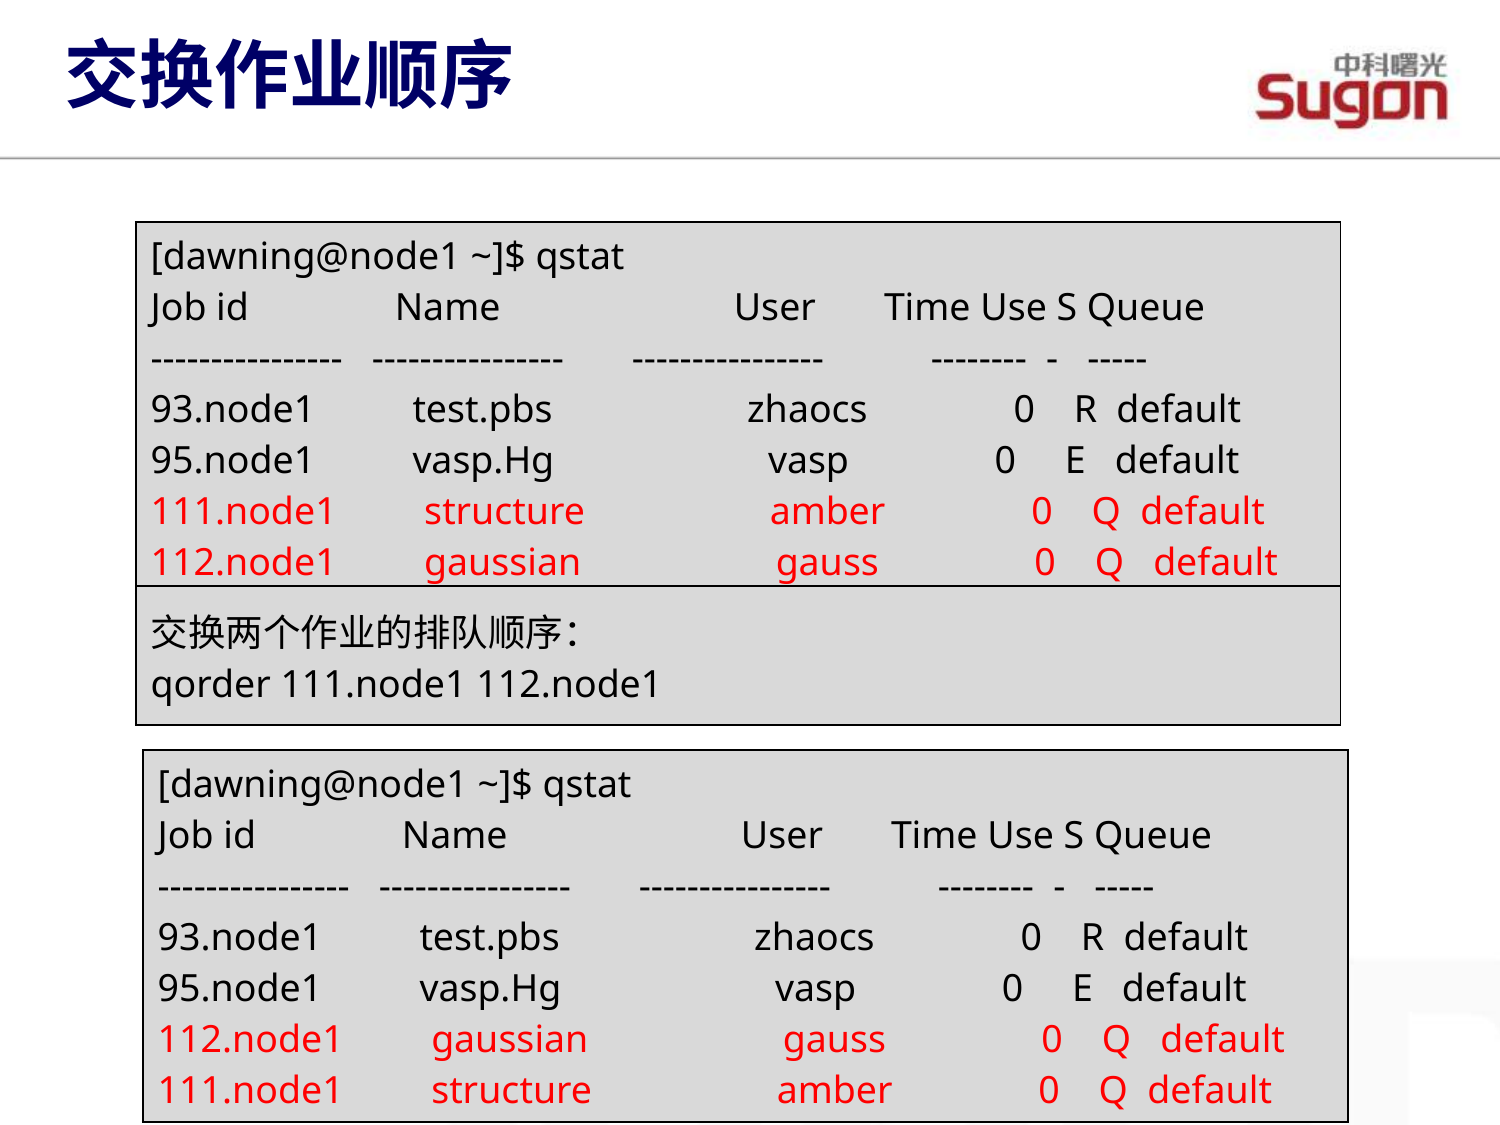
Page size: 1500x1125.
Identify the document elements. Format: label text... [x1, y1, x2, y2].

table_header 交换两个作业的排队顺序： qorder 111.node1 112.node1 [137, 587, 1340, 724]
picture [0, 0, 1500, 1125]
text_box 交换作业顺序 [49, 18, 1400, 126]
table_header [dawning@node1 ~]$ qstat Job id Name User Time Use S Queue ---------------- ---------------- ---------------- -------- - ----- 93.node1 test.pbs zhaocs 0 R default 95.node1 vasp.Hg vasp 0 E default 111.node1 structure amber 0 Q default 112.node1 gaussian gauss 0 Q default [137, 223, 1340, 585]
table_header [dawning@node1 ~]$ qstat Job id Name User Time Use S Queue ---------------- ---------------- ---------------- -------- - ----- 93.node1 test.pbs zhaocs 0 R default 95.node1 vasp.Hg vasp 0 E default 112.node1 gaussian gauss 0 Q default 111.node1 structure amber 0 Q default [144, 751, 1347, 1121]
